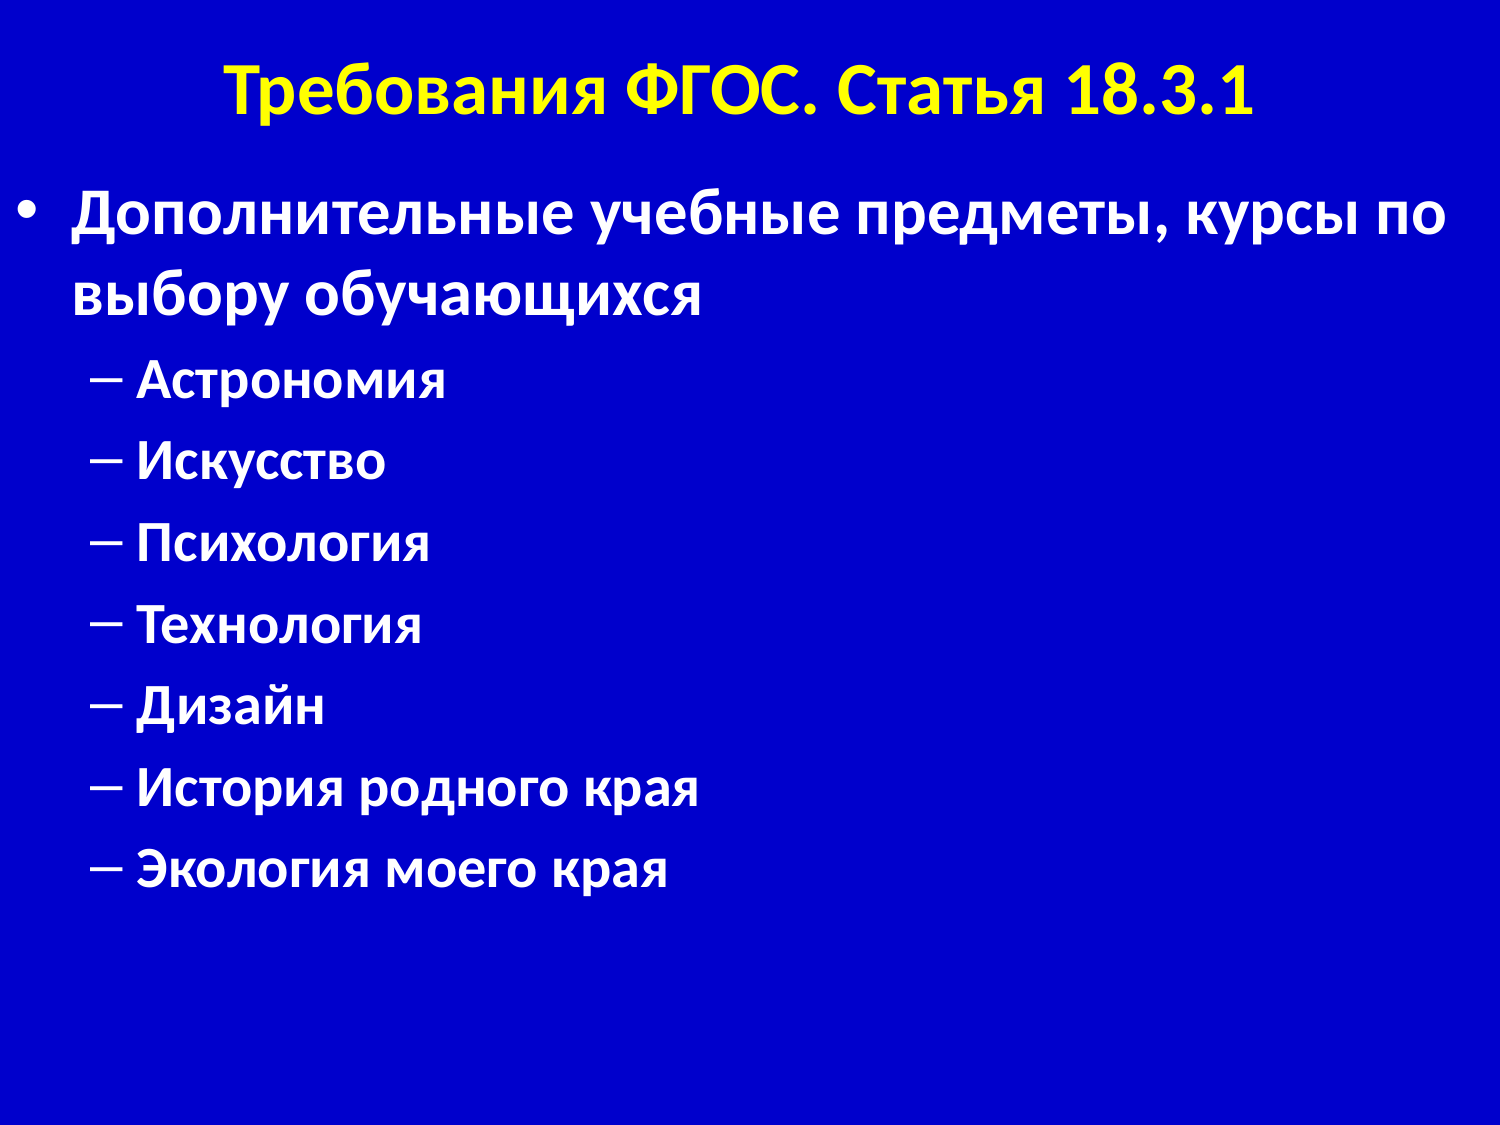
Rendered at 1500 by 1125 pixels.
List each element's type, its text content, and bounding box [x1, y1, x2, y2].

title Требования ФГОС. Статья 18.3.1 [64, 19, 1415, 149]
list Дополнительные учебные предметы, курсы по выбору обучающихся Астрономия Искусство Психология Технология Дизайн История родного края Экология моего края [0, 160, 1500, 1059]
